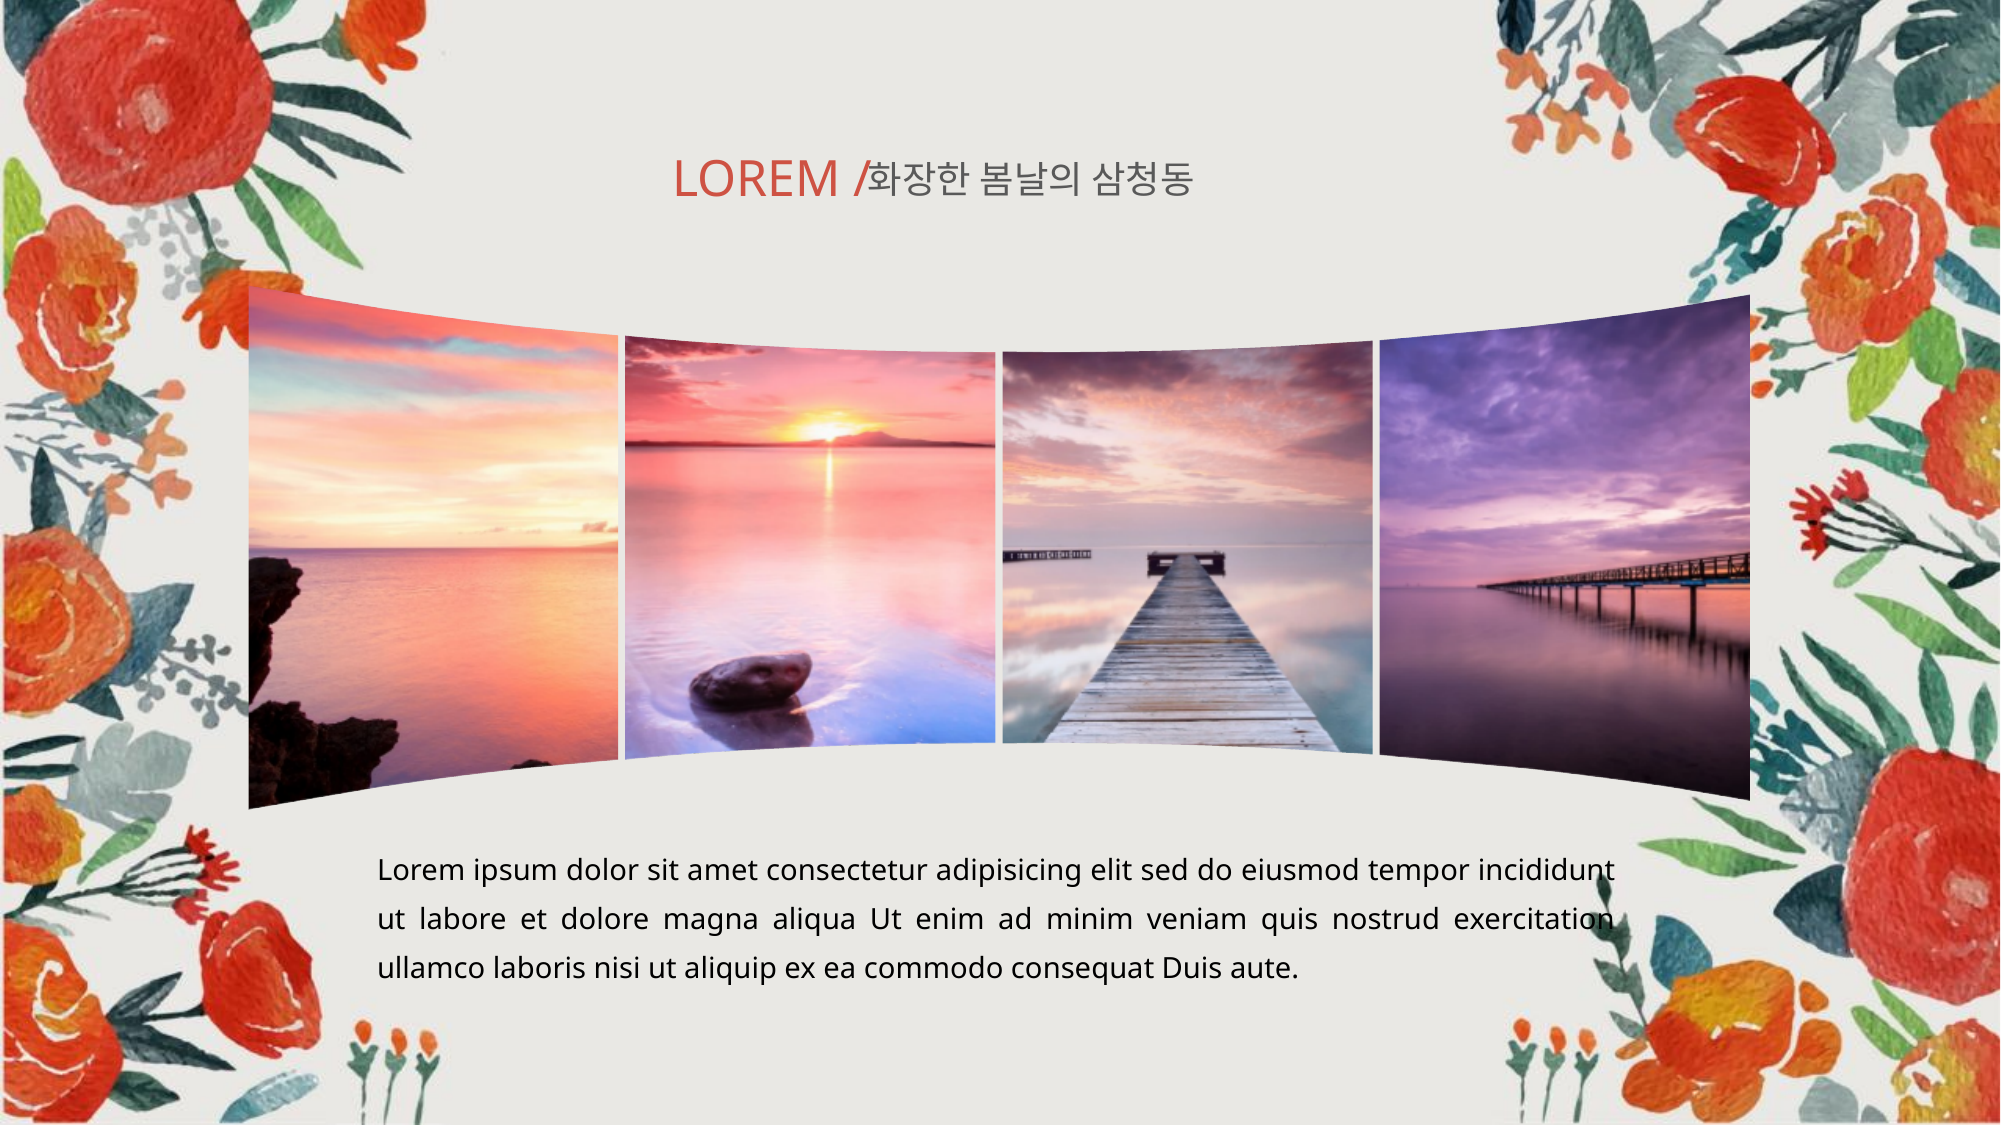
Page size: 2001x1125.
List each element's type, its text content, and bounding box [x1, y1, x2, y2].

text_box [248, 285, 619, 810]
text_box [1002, 340, 1373, 755]
text_box [1379, 294, 1751, 801]
picture [0, 0, 2001, 1125]
text_box 화장한 봄날의 삼청동 [853, 148, 1306, 209]
text_box Lorem ipsum dolor sit amet consectetur adipisicing elit sed do eiusmod tempor incididunt ut labore et dolore magna aliqua Ut enim ad minim veniam quis nostrud exercitation ullamco laboris nisi ut aliquip ex ea commodo consequat Duis aute. [362, 829, 1631, 1043]
text_box [625, 335, 996, 760]
text_box LOREM / [657, 139, 950, 215]
